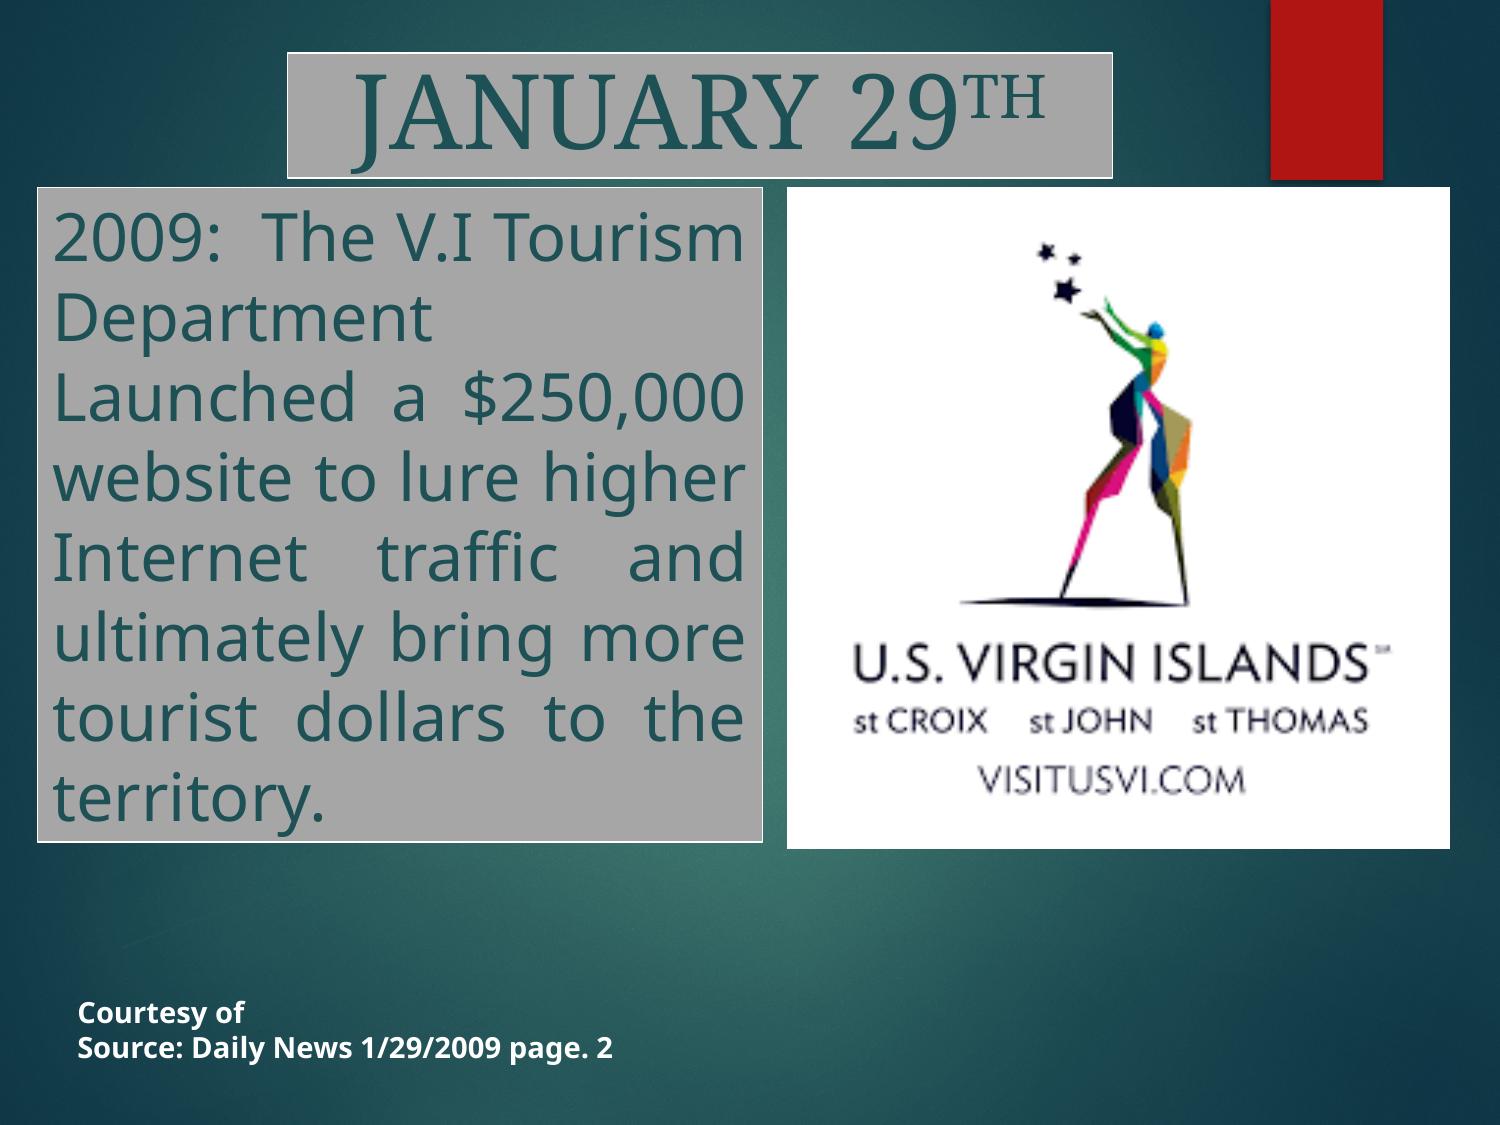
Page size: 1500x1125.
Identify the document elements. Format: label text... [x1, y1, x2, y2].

picture [787, 186, 1450, 850]
text_box 2009: The V.I Tourism Department Launched a $250,000 website to lure higher Internet traffic and ultimately bring more tourist dollars to the territory. [37, 187, 763, 843]
title JANUARY 29TH [287, 52, 1113, 179]
text_box Courtesy of Source: Daily News 1/29/2009 page. 2 [62, 987, 1225, 1073]
